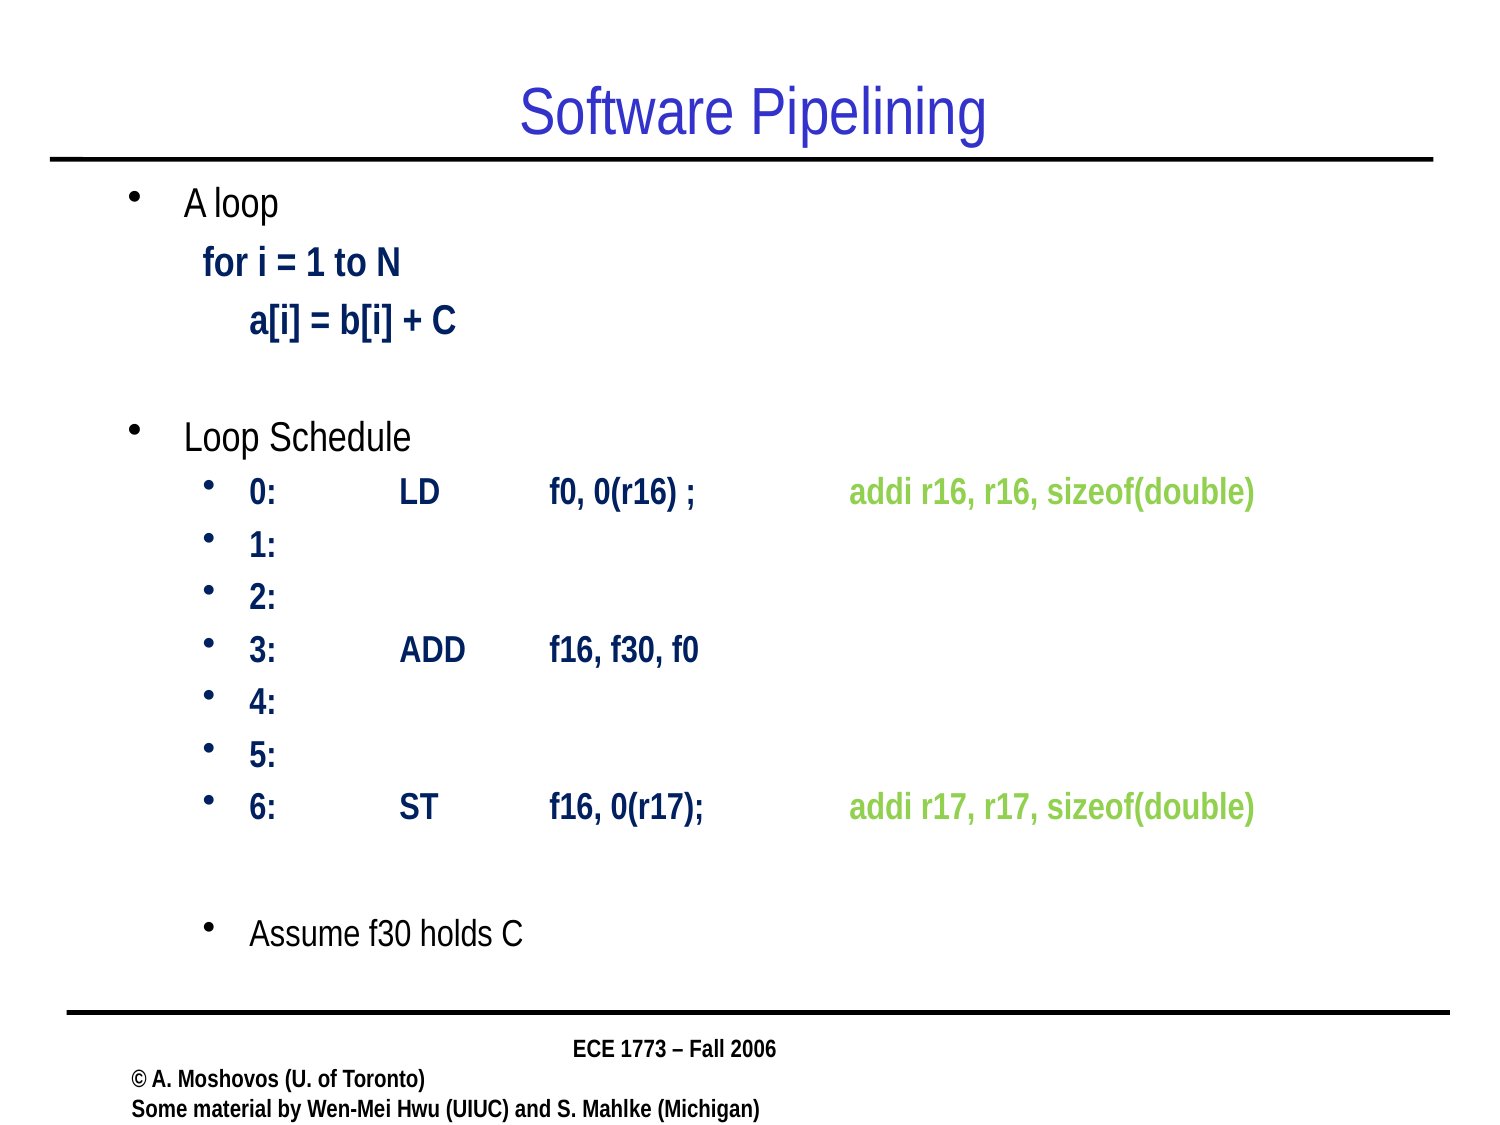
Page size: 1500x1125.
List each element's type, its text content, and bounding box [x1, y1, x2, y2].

title Software Pipelining [116, 65, 1392, 151]
footer ECE 1773 – Fall 2006 © A. Moshovos (U. of Toronto) Some material by Wen-Mei Hwu (UIUC) and S. Mahlke (Michigan) [116, 1024, 1234, 1101]
list A loop for i = 1 to N a[i] = b[i] + C Loop Schedule 0: LD f0, 0(r16) ; addi r16, r16, sizeof(double) 1: 2: 3: ADD f16, f30, f0 4: 5: 6: ST f16, 0(r17); addi r17, r17, sizeof(double) Assume f30 holds C [112, 168, 1388, 1001]
